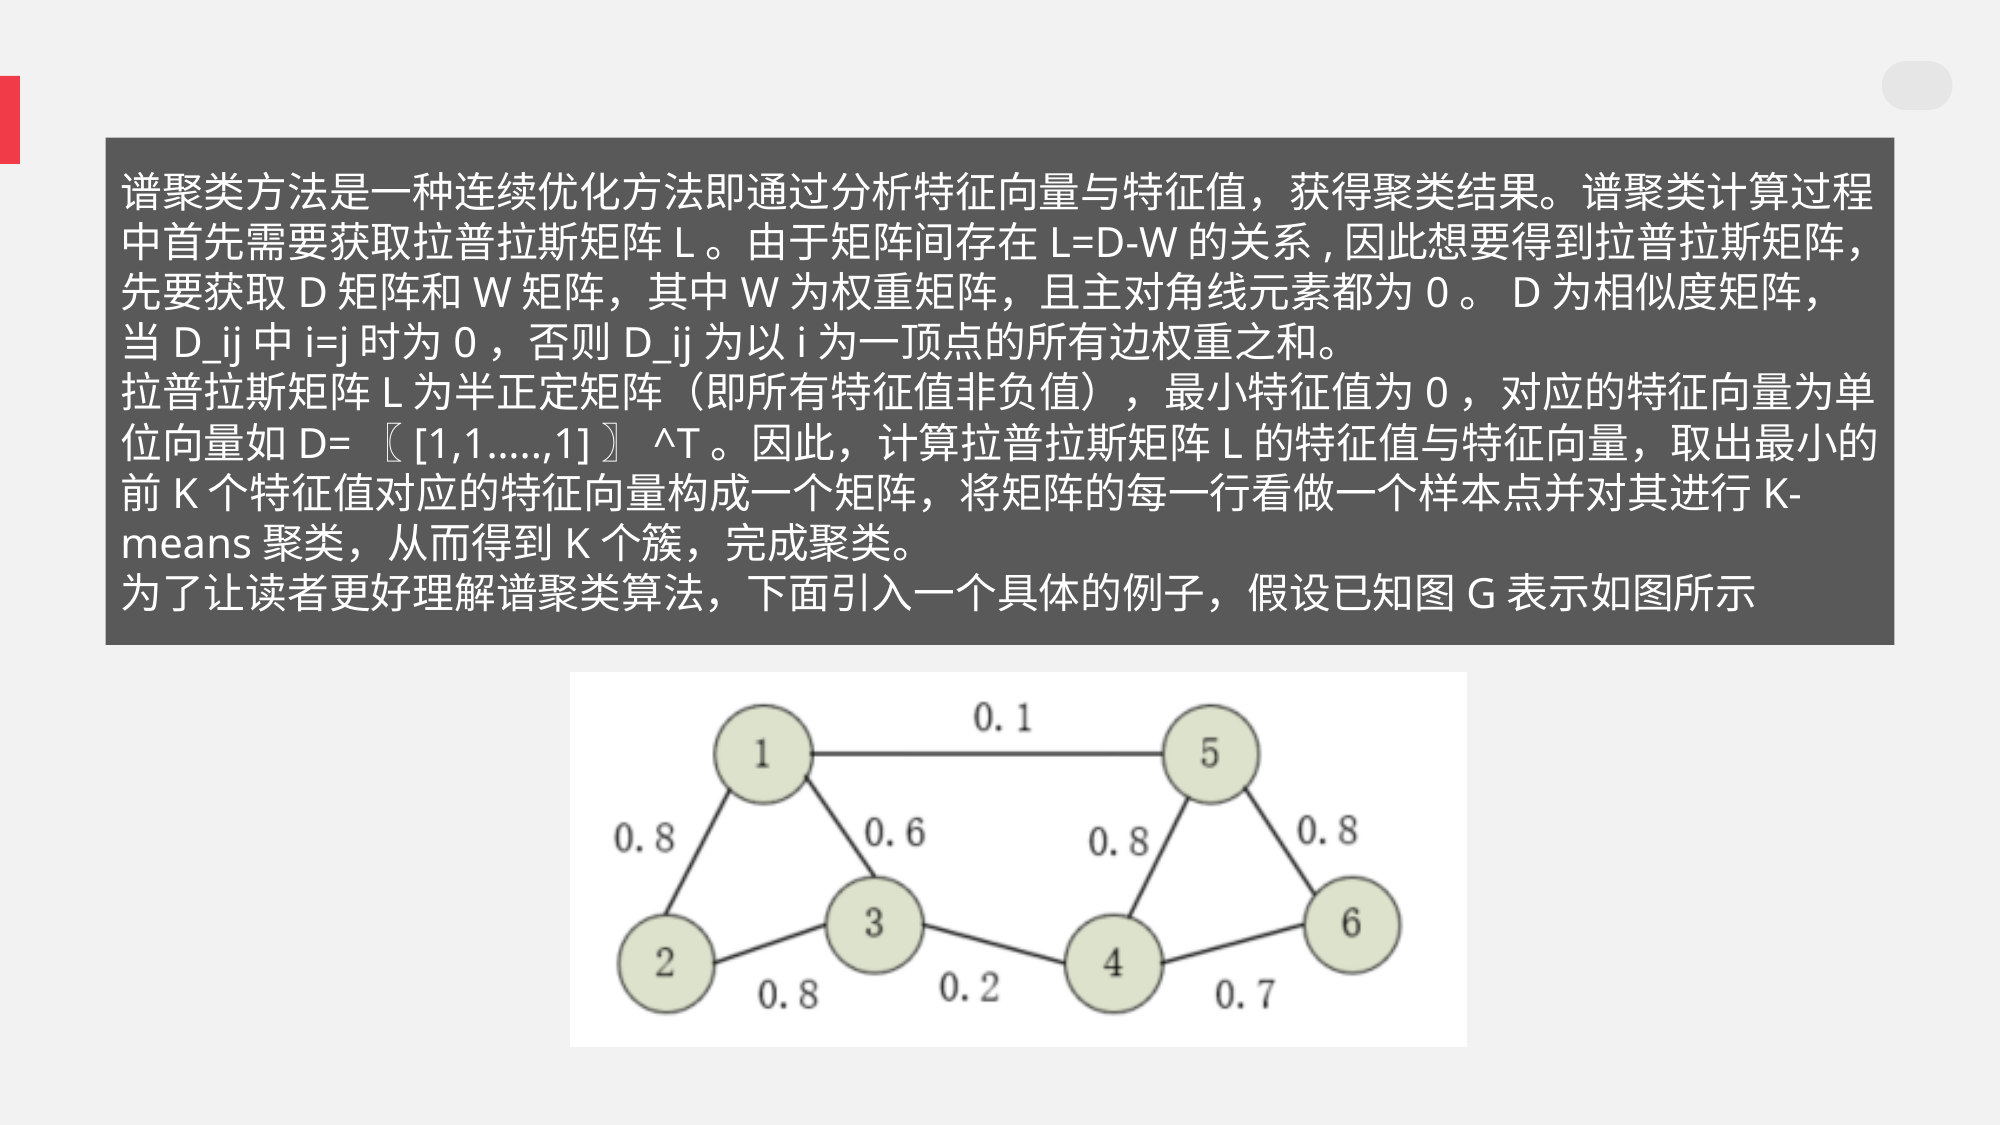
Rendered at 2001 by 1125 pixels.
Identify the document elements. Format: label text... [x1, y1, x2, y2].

picture [570, 672, 1467, 1047]
text_box 谱聚类方法是一种连续优化方法即通过分析特征向量与特征值，获得聚类结果。谱聚类计算过程中首先需要获取拉普拉斯矩阵L。由于矩阵间存在L=D-W的关系,因此想要得到拉普拉斯矩阵，先要获取D矩阵和W矩阵，其中W为权重矩阵，且主对角线元素都为0。D为相似度矩阵，当D_ij中i=j时为0，否则D_ij为以i为一顶点的所有边权重之和。 拉普拉斯矩阵L为半正定矩阵（即所有特征值非负值），最小特征值为0，对应的特征向量为单位向量如D=〖[1,1…..,1]〗^T。因此，计算拉普拉斯矩阵L的特征值与特征向量，取出最小的前K个特征值对应的特征向量构成一个矩阵，将矩阵的每一行看做一个样本点并对其进行K-means聚类，从而得到K个簇，完成聚类。 为了让读者更好理解谱聚类算法，下面引入一个具体的例子，假设已知图G表示如图所示 [105, 137, 1895, 646]
